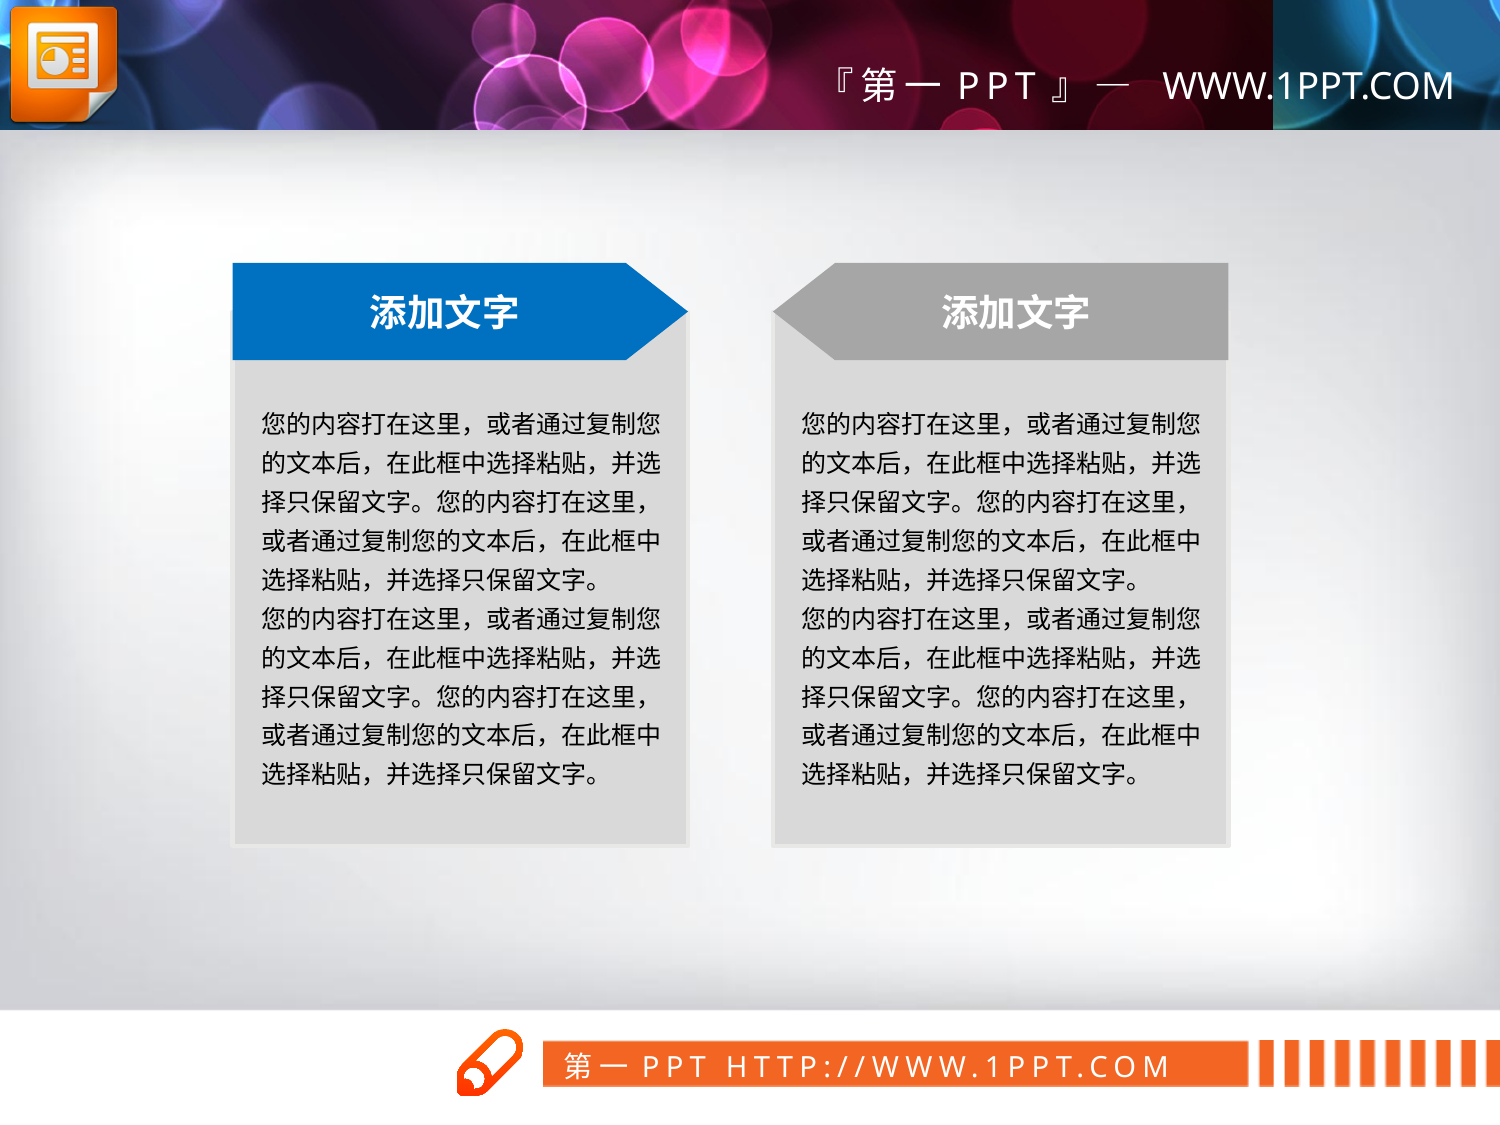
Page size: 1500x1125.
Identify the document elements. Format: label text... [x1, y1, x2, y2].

picture [0, 0, 1500, 1012]
text_box 您的内容打在这里，或者通过复制您的文本后，在此框中选择粘贴，并选择只保留文字。您的内容打在这里，或者通过复制您的文本后，在此框中选择粘贴，并选择只保留文字。 您的内容打在这里，或者通过复制您的文本后，在此框中选择粘贴，并选择只保留文字。您的内容打在这里，或者通过复制您的文本后，在此框中选择粘贴，并选择只保留文字。 [250, 394, 688, 795]
picture [543, 1040, 1500, 1087]
text_box 您的内容打在这里，或者通过复制您的文本后，在此框中选择粘贴，并选择只保留文字。您的内容打在这里，或者通过复制您的文本后，在此框中选择粘贴，并选择只保留文字。 您的内容打在这里，或者通过复制您的文本后，在此框中选择粘贴，并选择只保留文字。您的内容打在这里，或者通过复制您的文本后，在此框中选择粘贴，并选择只保留文字。 [790, 394, 1229, 795]
text_box 添加文字 [232, 262, 688, 361]
text_box 添加文字 [772, 262, 1229, 361]
text_box [232, 313, 688, 846]
text_box [772, 312, 1229, 846]
